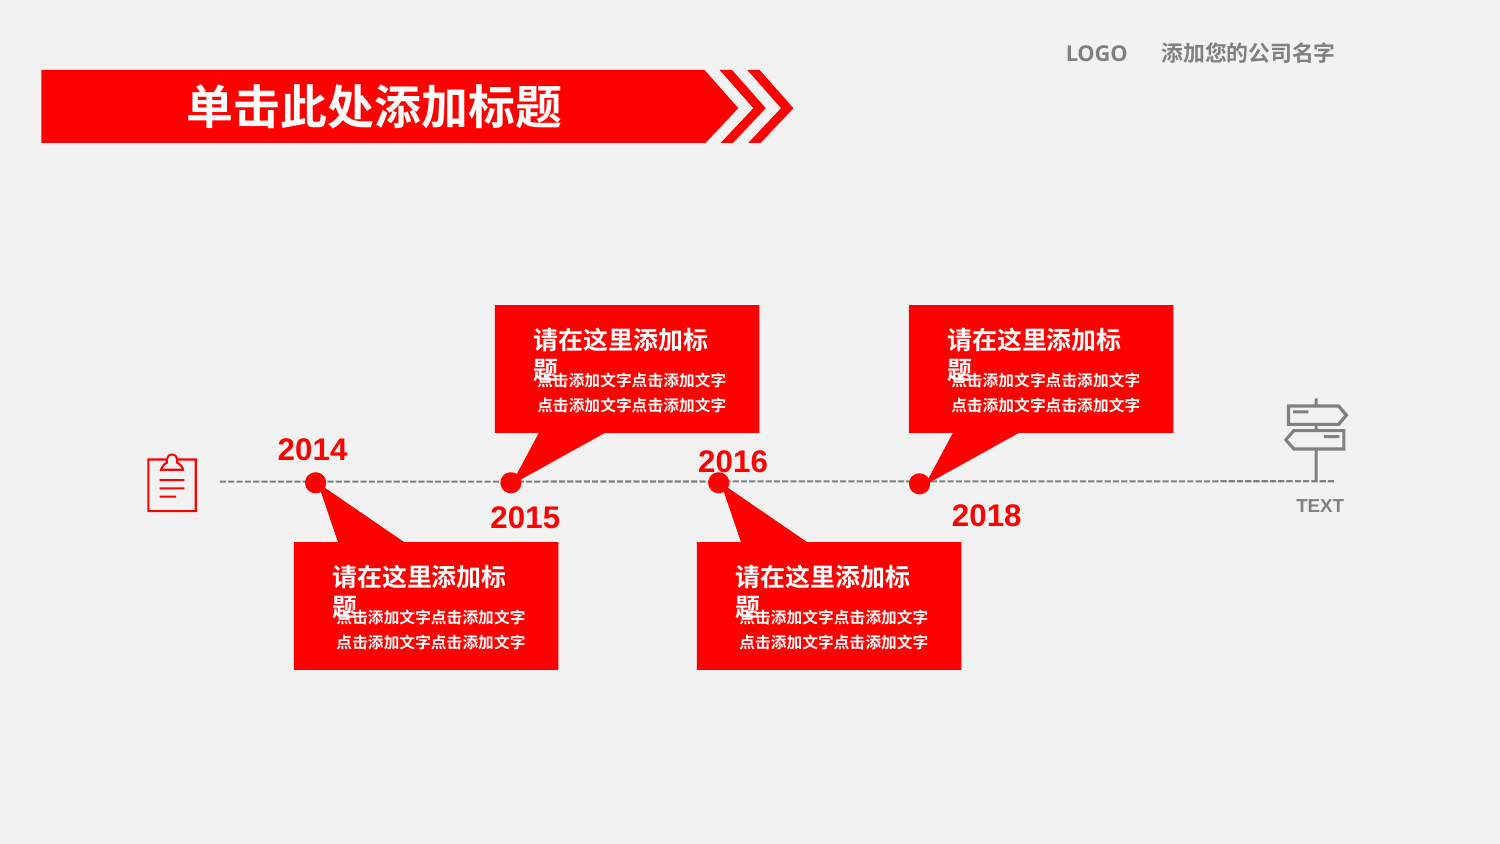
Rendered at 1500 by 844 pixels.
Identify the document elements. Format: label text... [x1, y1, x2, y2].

text_box [306, 491, 321, 496]
text_box [910, 473, 928, 479]
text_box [147, 453, 197, 513]
text_box TEXT [1281, 485, 1360, 524]
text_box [293, 541, 559, 671]
text_box [911, 491, 928, 495]
text_box 2014 [262, 421, 363, 474]
text_box [498, 470, 517, 479]
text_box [1283, 398, 1349, 482]
text_box [303, 474, 328, 479]
text_box 2016 [683, 434, 784, 479]
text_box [696, 541, 962, 671]
text_box 2015 [475, 491, 576, 543]
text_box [908, 304, 1174, 434]
text_box 2018 [937, 491, 1037, 541]
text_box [494, 304, 760, 434]
text_box LOGO 添加您的公司名字 [1051, 32, 1431, 74]
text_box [41, 69, 794, 144]
